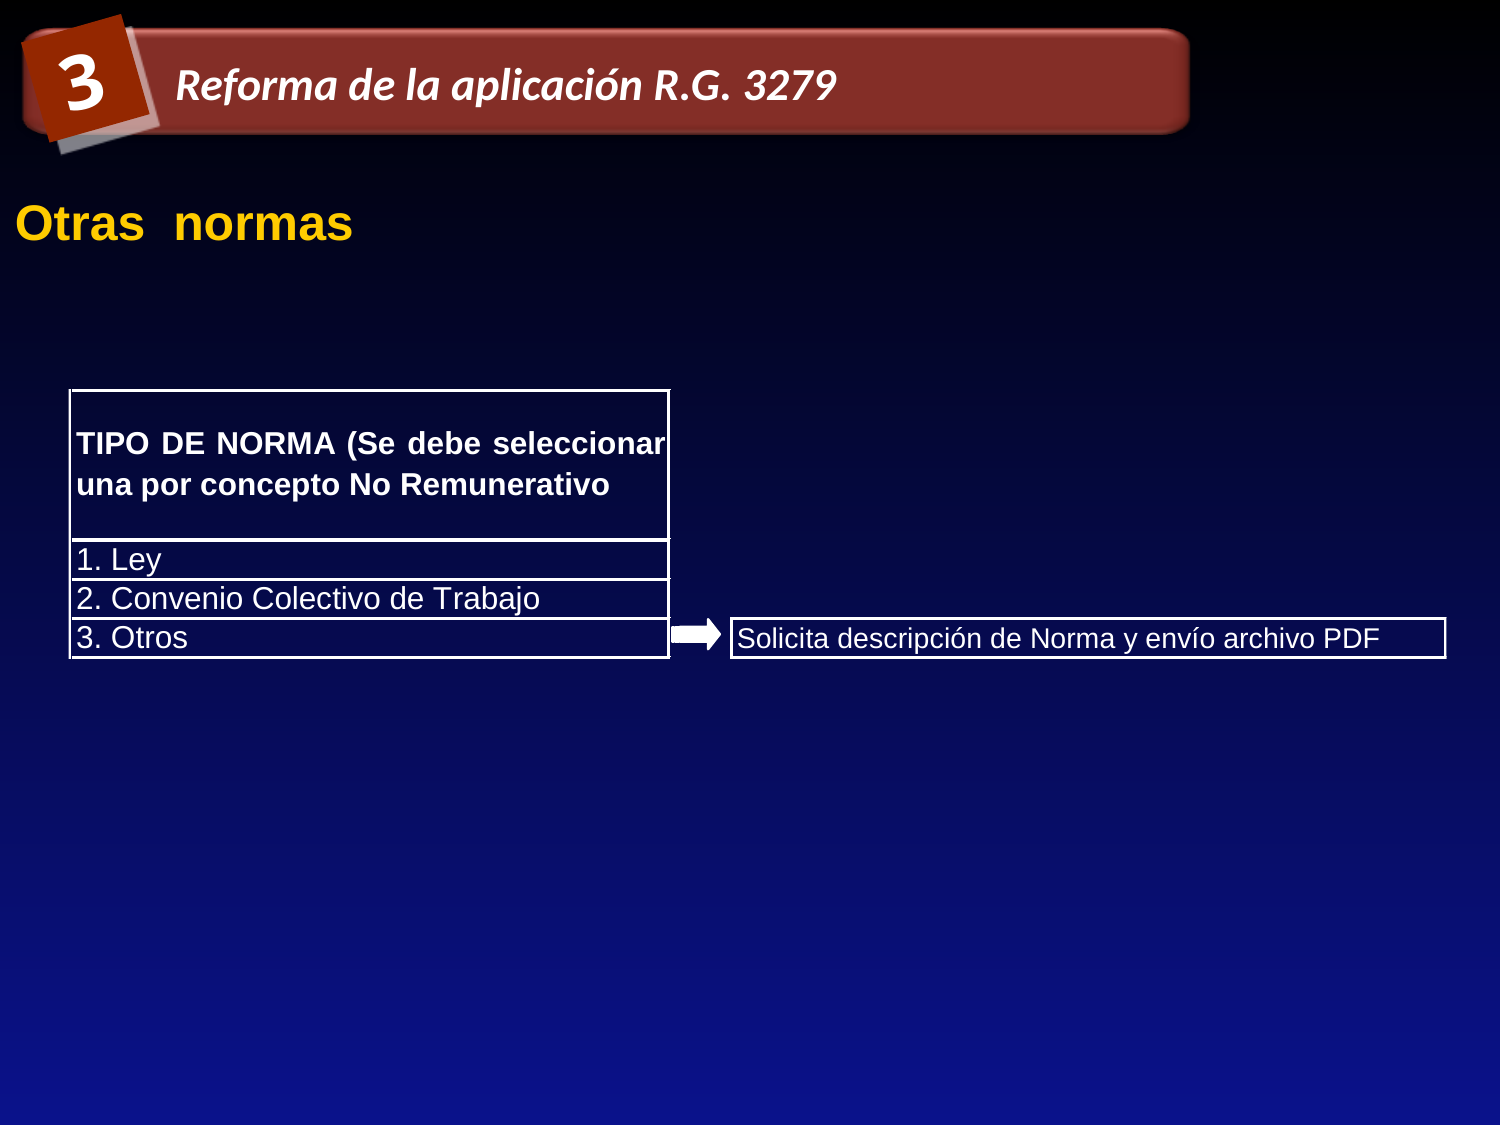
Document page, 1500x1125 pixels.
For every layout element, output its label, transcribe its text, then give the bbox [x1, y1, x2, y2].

text_box [109, 13, 124, 22]
text_box Otras normas [0, 183, 1500, 258]
picture [68, 389, 1448, 660]
picture [0, 23, 1206, 147]
text_box 3 [91, 17, 110, 22]
